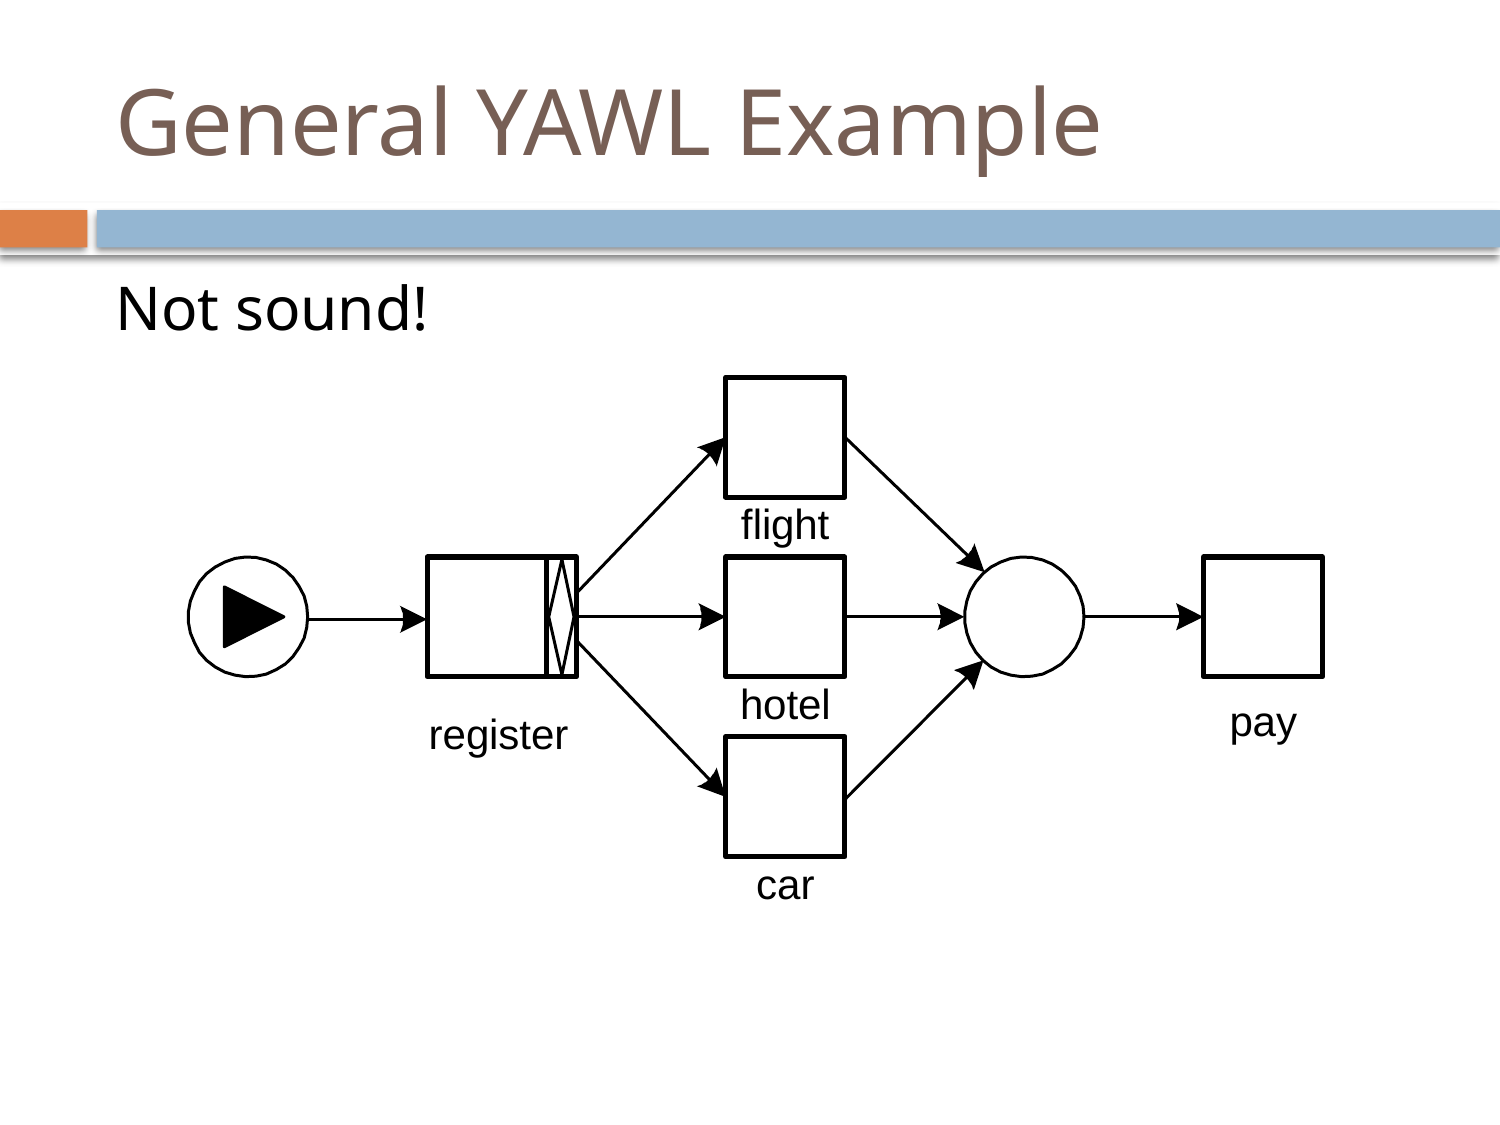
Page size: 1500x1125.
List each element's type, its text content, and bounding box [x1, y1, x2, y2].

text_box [180, 366, 1394, 1001]
title General YAWL Example [100, 37, 1438, 200]
list Not sound! [100, 262, 1438, 1000]
